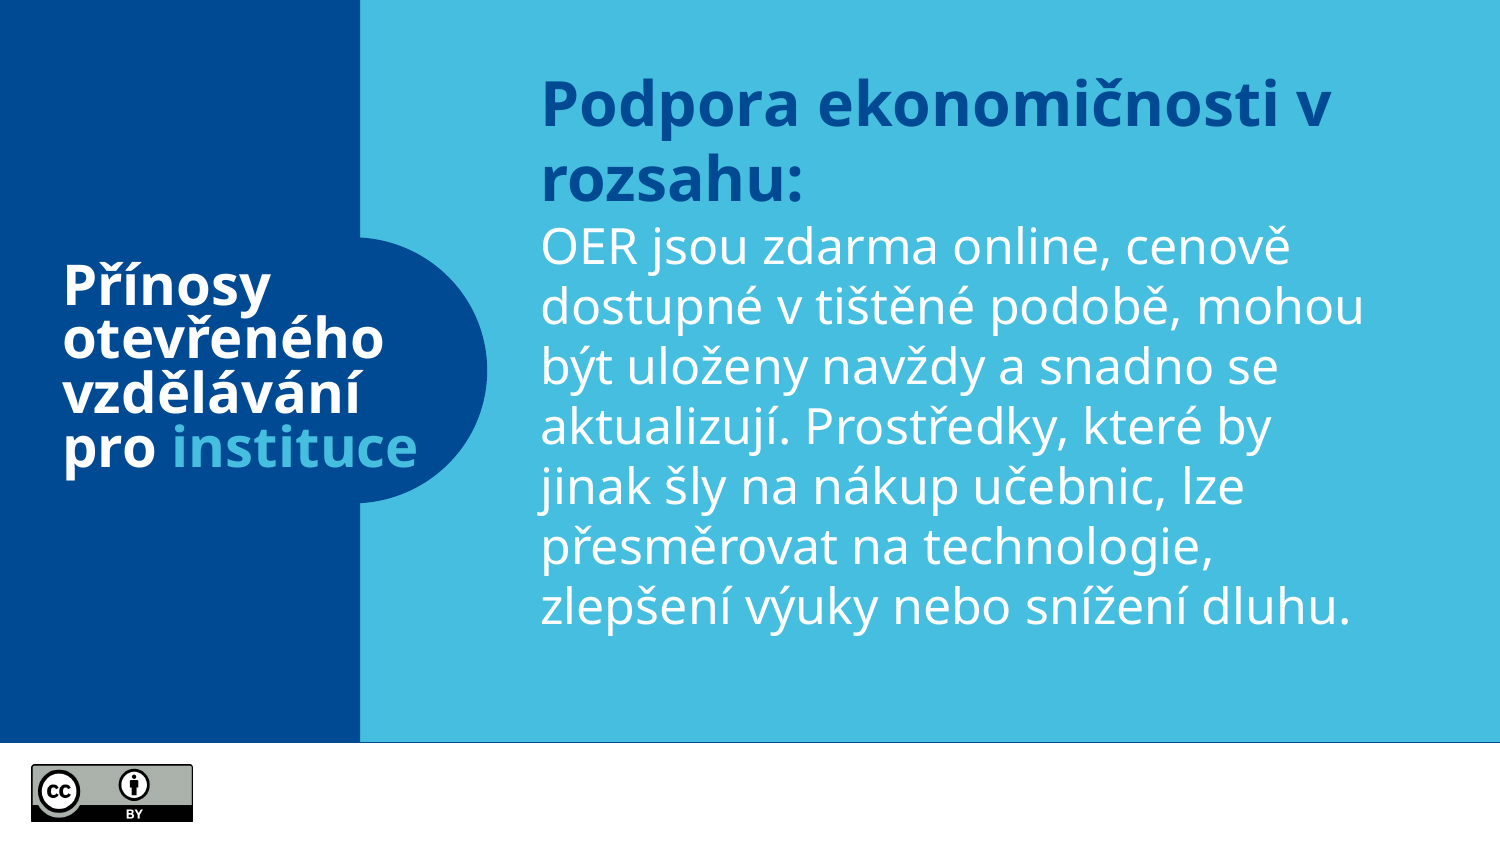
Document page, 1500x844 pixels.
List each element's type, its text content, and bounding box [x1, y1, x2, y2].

picture [31, 764, 193, 822]
text_box [0, 0, 361, 742]
text_box Podpora ekonomičnosti v rozsahu: OER jsou zdarma online, cenově dostupné v tištěné podobě, mohou být uloženy navždy a snadno se aktualizují. Prostředky, které by jinak šly na nákup učebnic, lze přesměrovat na technologie, zlepšení výuky nebo snížení dluhu. [525, 49, 1394, 650]
text_box [462, 292, 488, 448]
text_box Přínosy otevřeného vzdělávání pro instituce [47, 246, 462, 493]
text_box [300, 493, 405, 504]
text_box [0, 750, 1500, 844]
text_box [304, 237, 401, 246]
